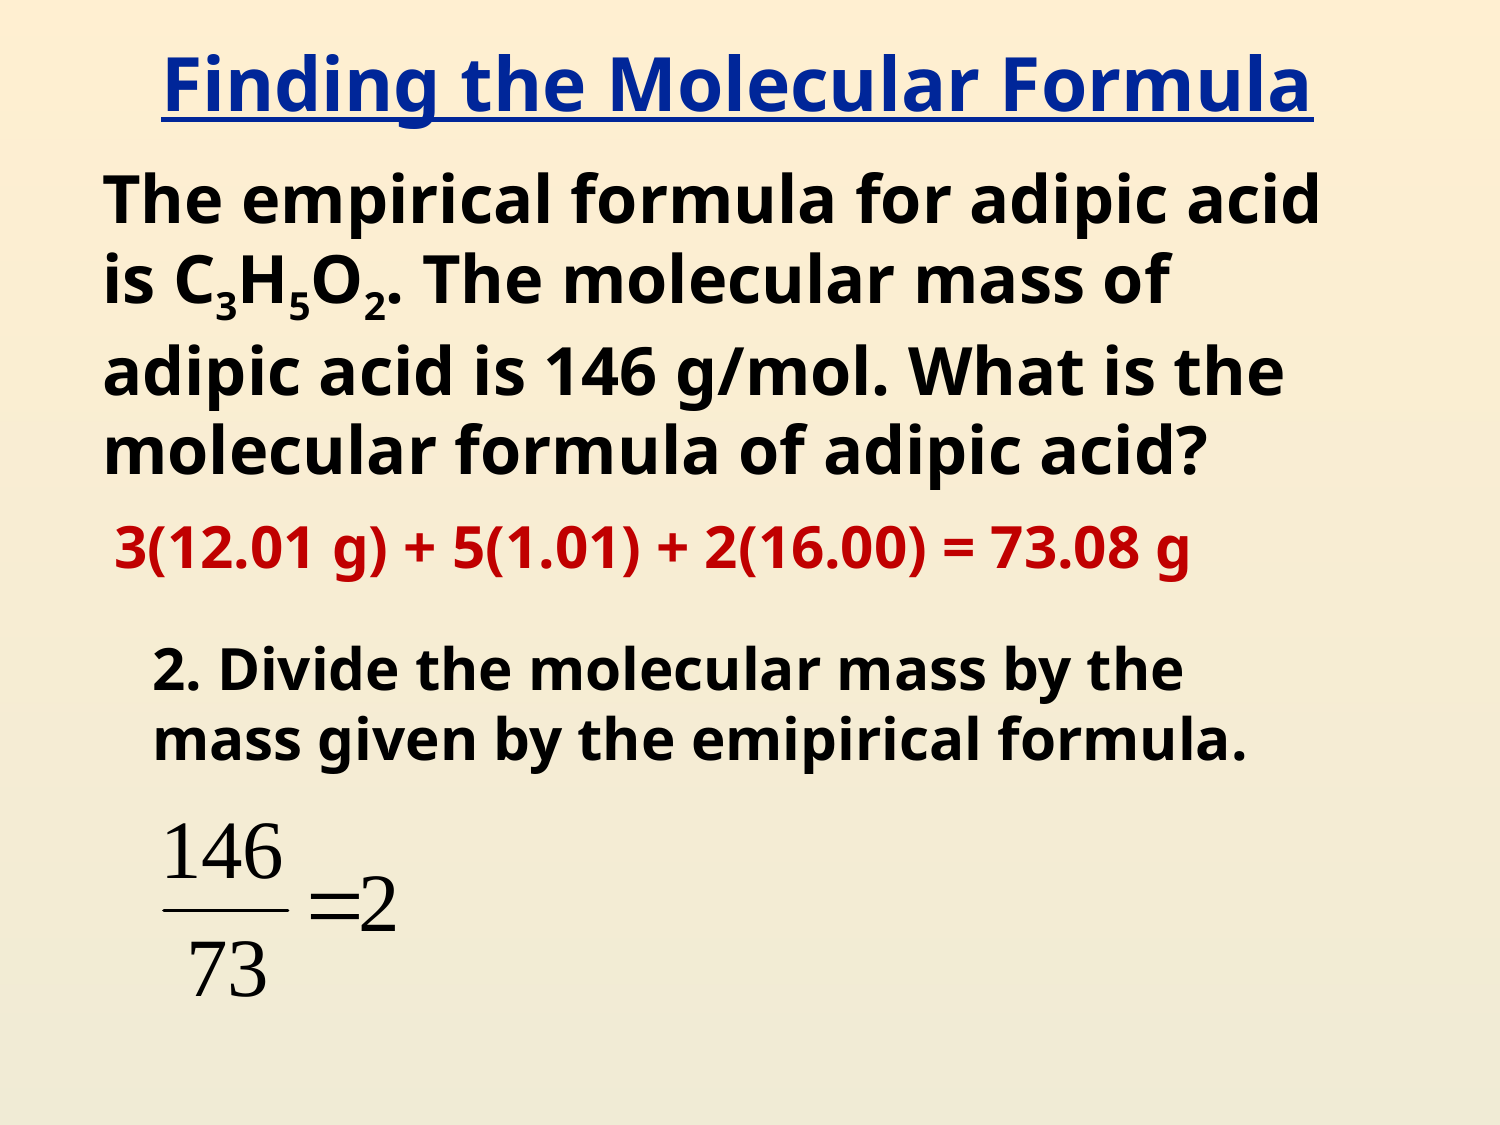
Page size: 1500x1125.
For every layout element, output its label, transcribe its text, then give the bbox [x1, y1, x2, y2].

text_box The empirical formula for adipic acid is C3H5O2. The molecular mass of adipic acid is 146 g/mol. What is the molecular formula of adipic acid? [87, 149, 1378, 496]
text_box 2. Divide the molecular mass by the mass given by the emipirical formula. [137, 624, 1303, 780]
title Finding the Molecular Formula [99, 24, 1376, 138]
text_box 3(12.01 g) + 5(1.01) + 2(16.00) = 73.08 g [99, 502, 1388, 588]
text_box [149, 799, 413, 1015]
